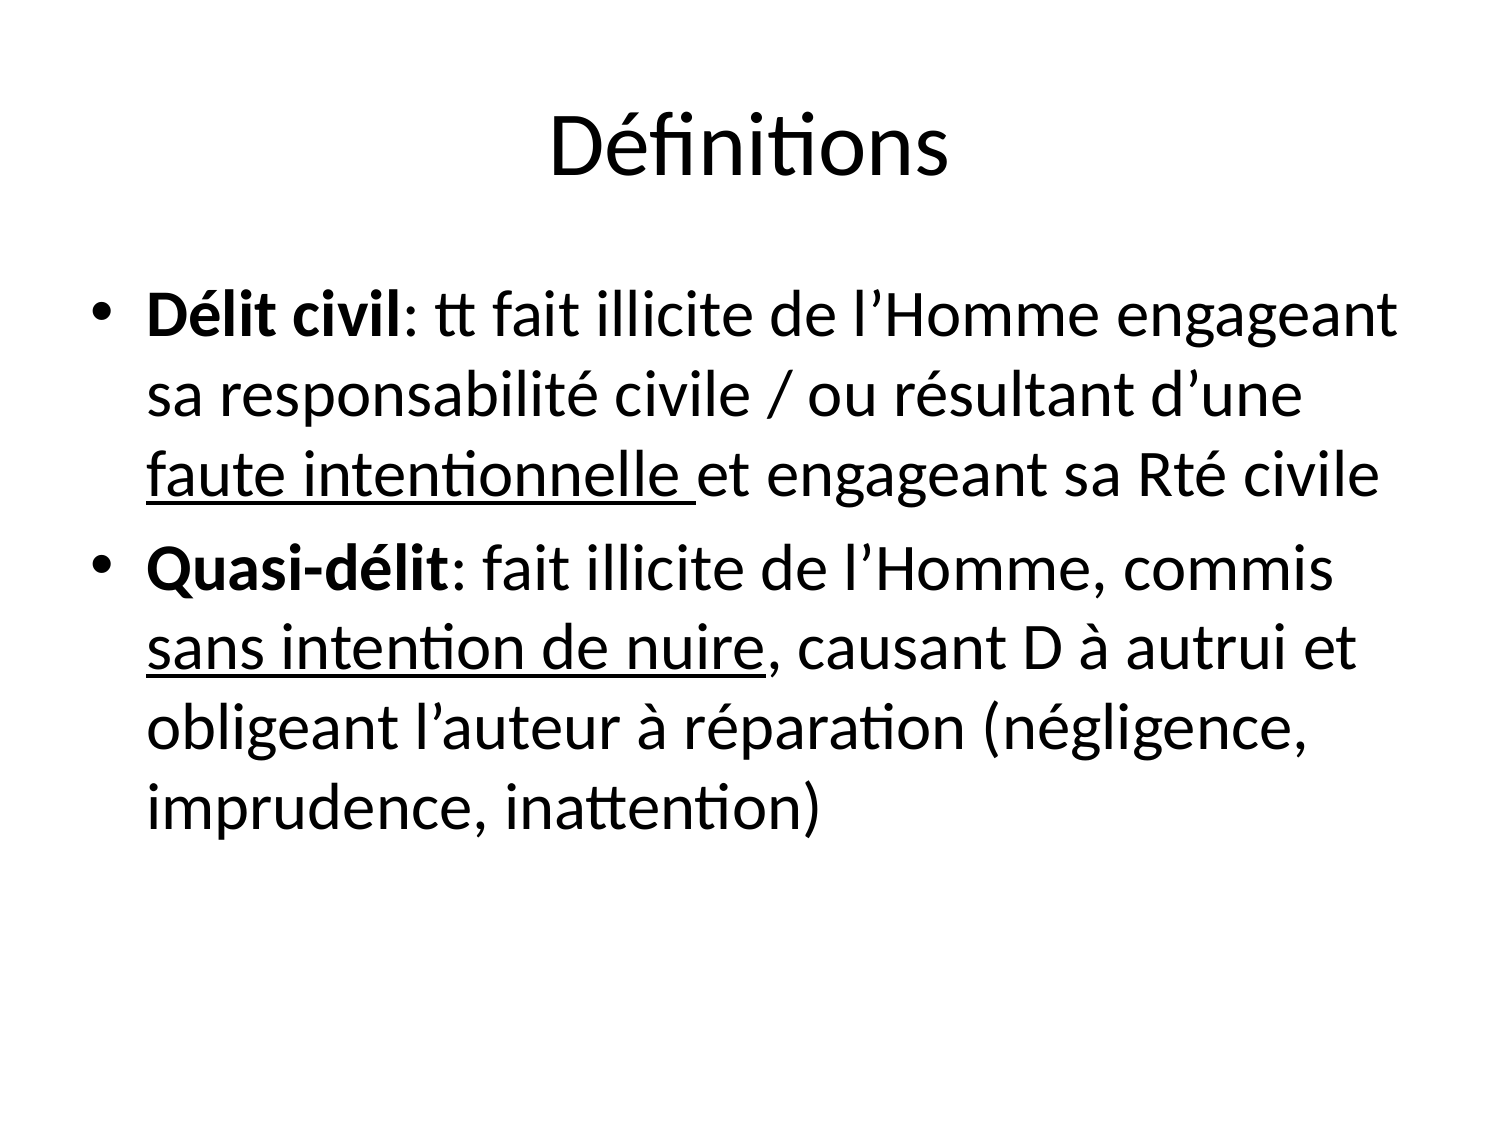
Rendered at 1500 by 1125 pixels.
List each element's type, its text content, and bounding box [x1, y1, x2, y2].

title Définitions [75, 45, 1425, 233]
list Délit civil: tt fait illicite de l’Homme engageant sa responsabilité civile / ou résultant d’une faute intentionnelle et engageant sa Rté civile Quasi-délit: fait illicite de l’Homme, commis sans intention de nuire, causant D à autrui et obligeant l’auteur à réparation (négligence, imprudence, inattention) [75, 262, 1425, 1005]
